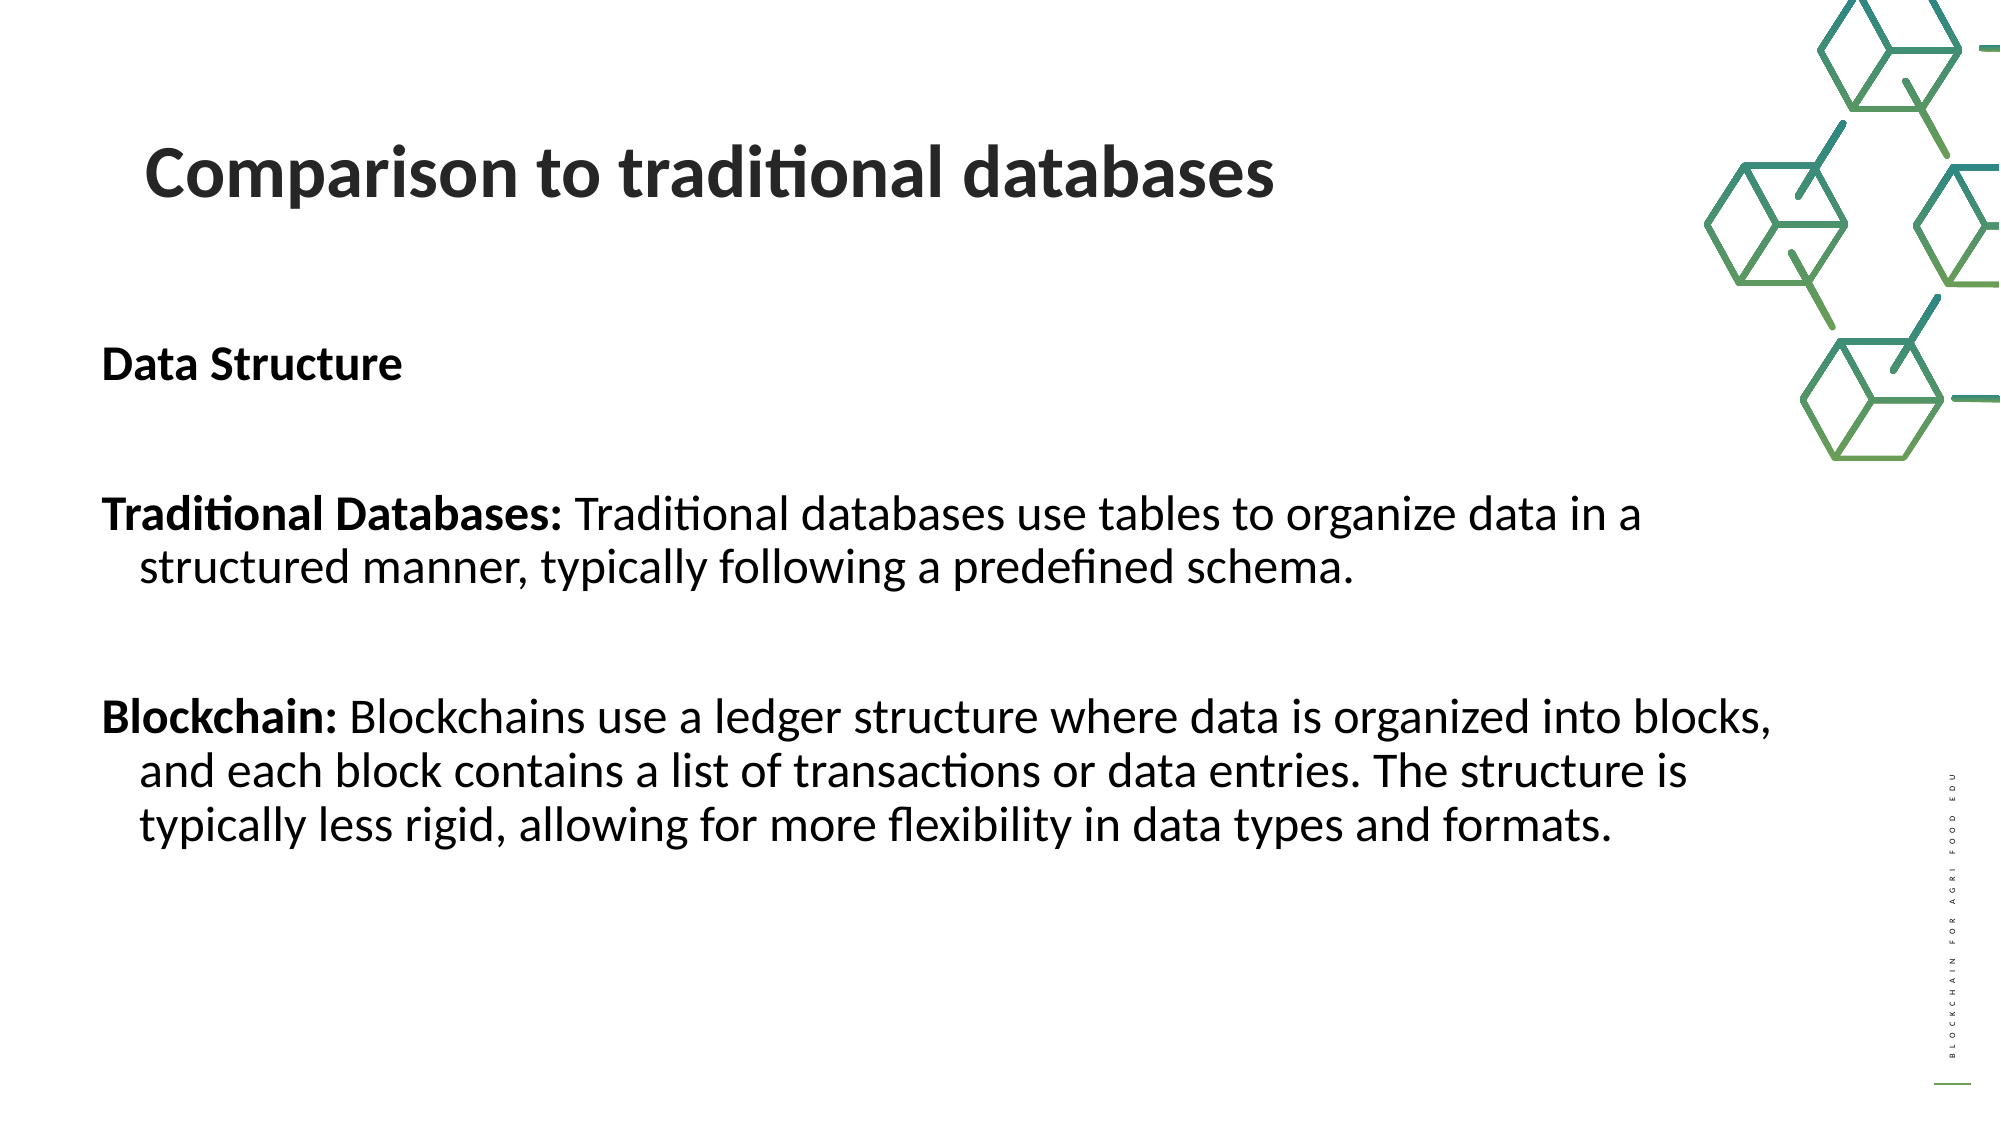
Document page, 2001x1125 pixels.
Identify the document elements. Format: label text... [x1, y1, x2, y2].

list Data Structure Traditional Databases: Traditional databases use tables to organize data in a structured manner, typically following a predefined schema. Blockchain: Blockchains use a ledger structure where data is organized into blocks, and each block contains a list of transactions or data entries. The structure is typically less rigid, allowing for more flexibility in data types and formats. [86, 329, 1825, 1100]
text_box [1704, 0, 2000, 461]
list Comparison to traditional databases [130, 124, 1704, 337]
